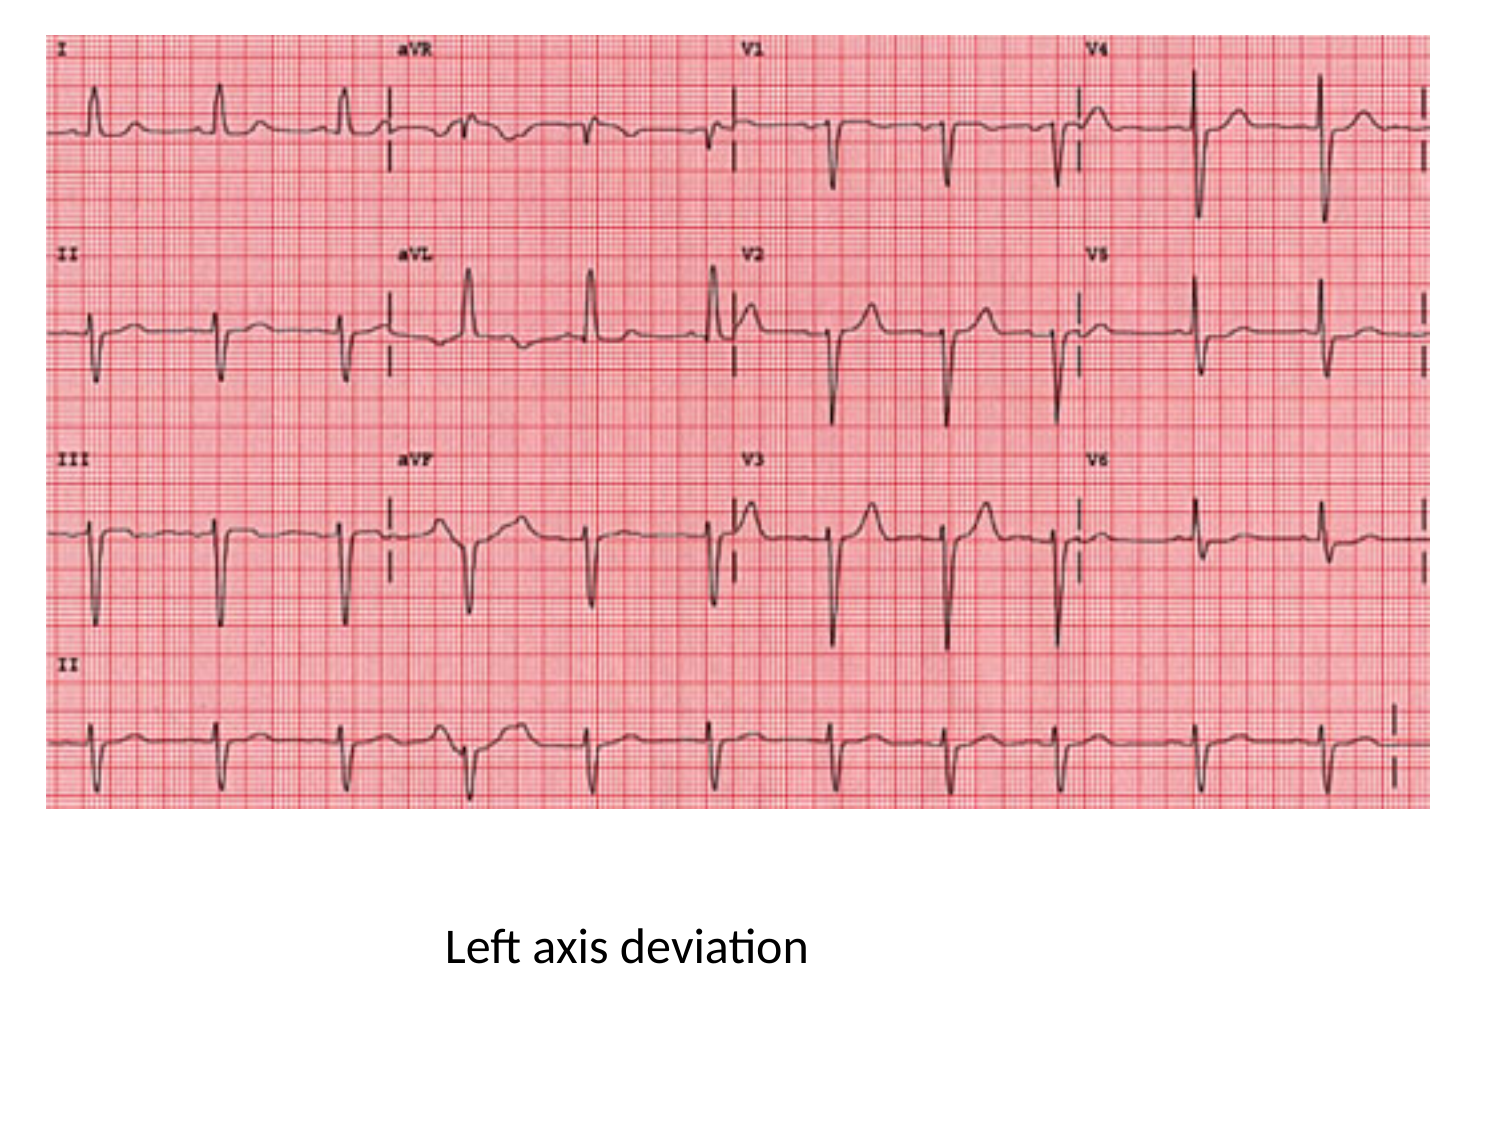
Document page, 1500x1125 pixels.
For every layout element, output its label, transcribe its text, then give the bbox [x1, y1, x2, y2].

text_box Left axis deviation [128, 906, 1126, 982]
picture [46, 34, 1430, 809]
